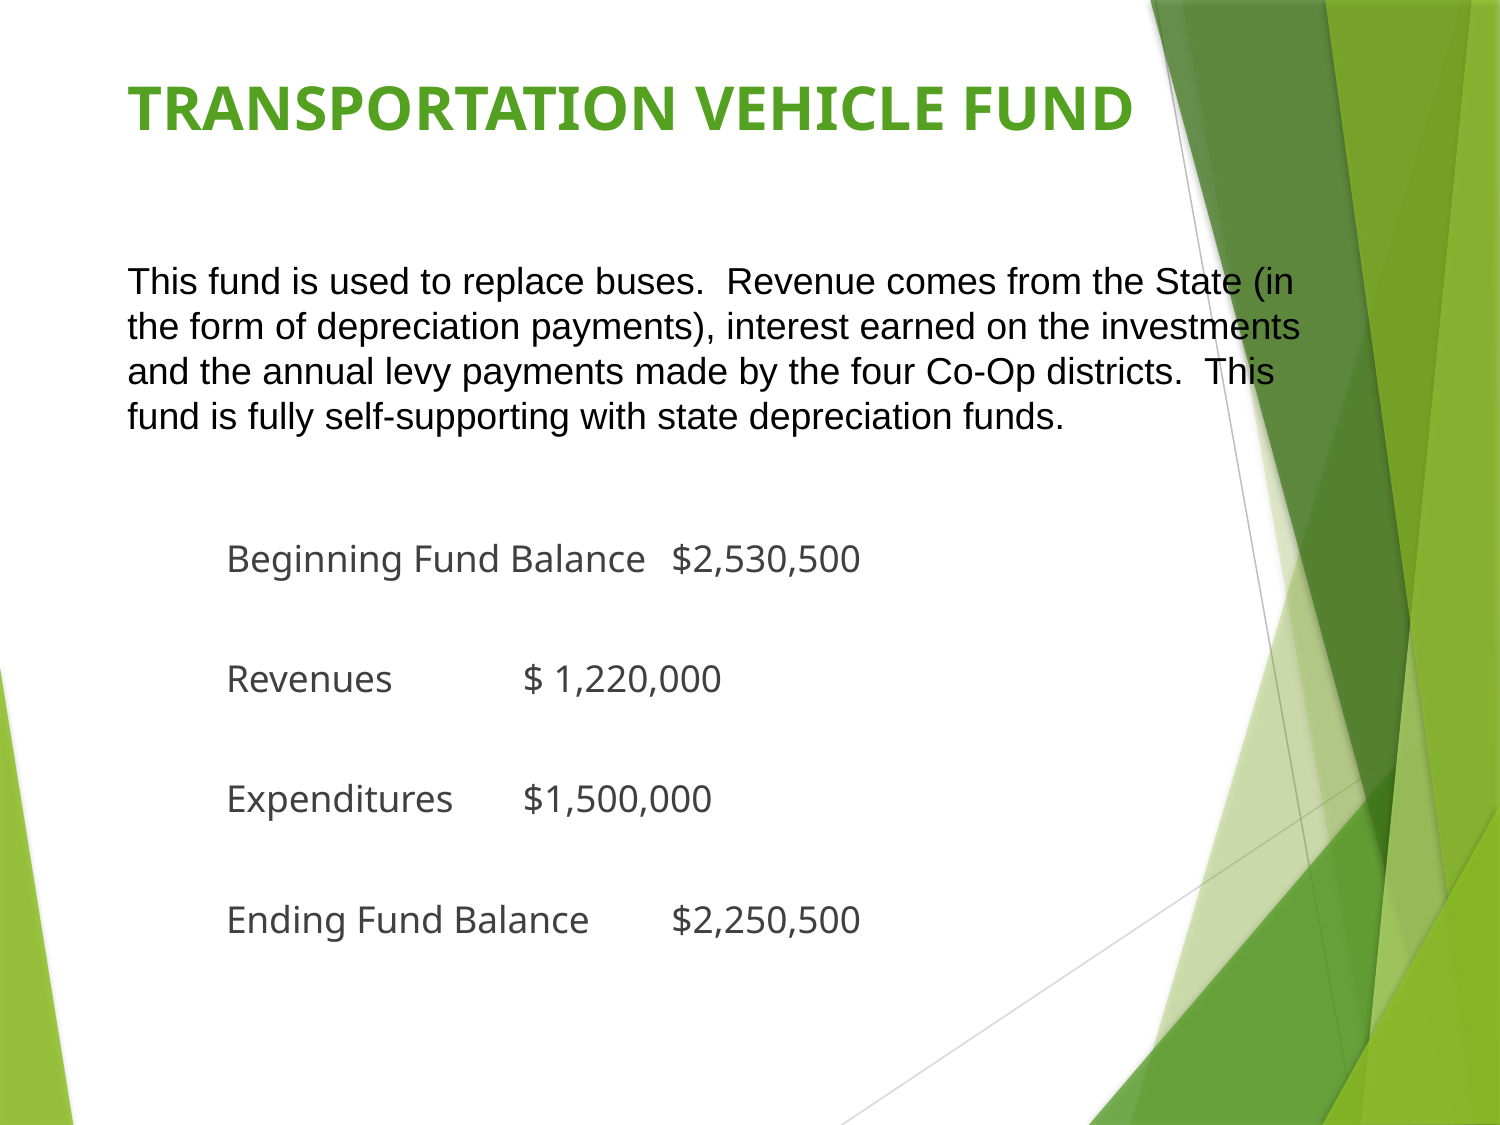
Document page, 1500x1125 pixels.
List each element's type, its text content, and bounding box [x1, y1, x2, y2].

list Beginning Fund Balance $2,530,500 Revenues $ 1,220,000 Expenditures $1,500,000 Ending Fund Balance $2,250,500 [62, 462, 1013, 1013]
text_box This fund is used to replace buses. Revenue comes from the State (in the form of depreciation payments), interest earned on the investments and the annual levy payments made by the four Co-Op districts. This fund is fully self-supporting with state depreciation funds. [112, 249, 1338, 445]
title TRANSPORTATION VEHICLE FUND [112, 62, 1154, 213]
